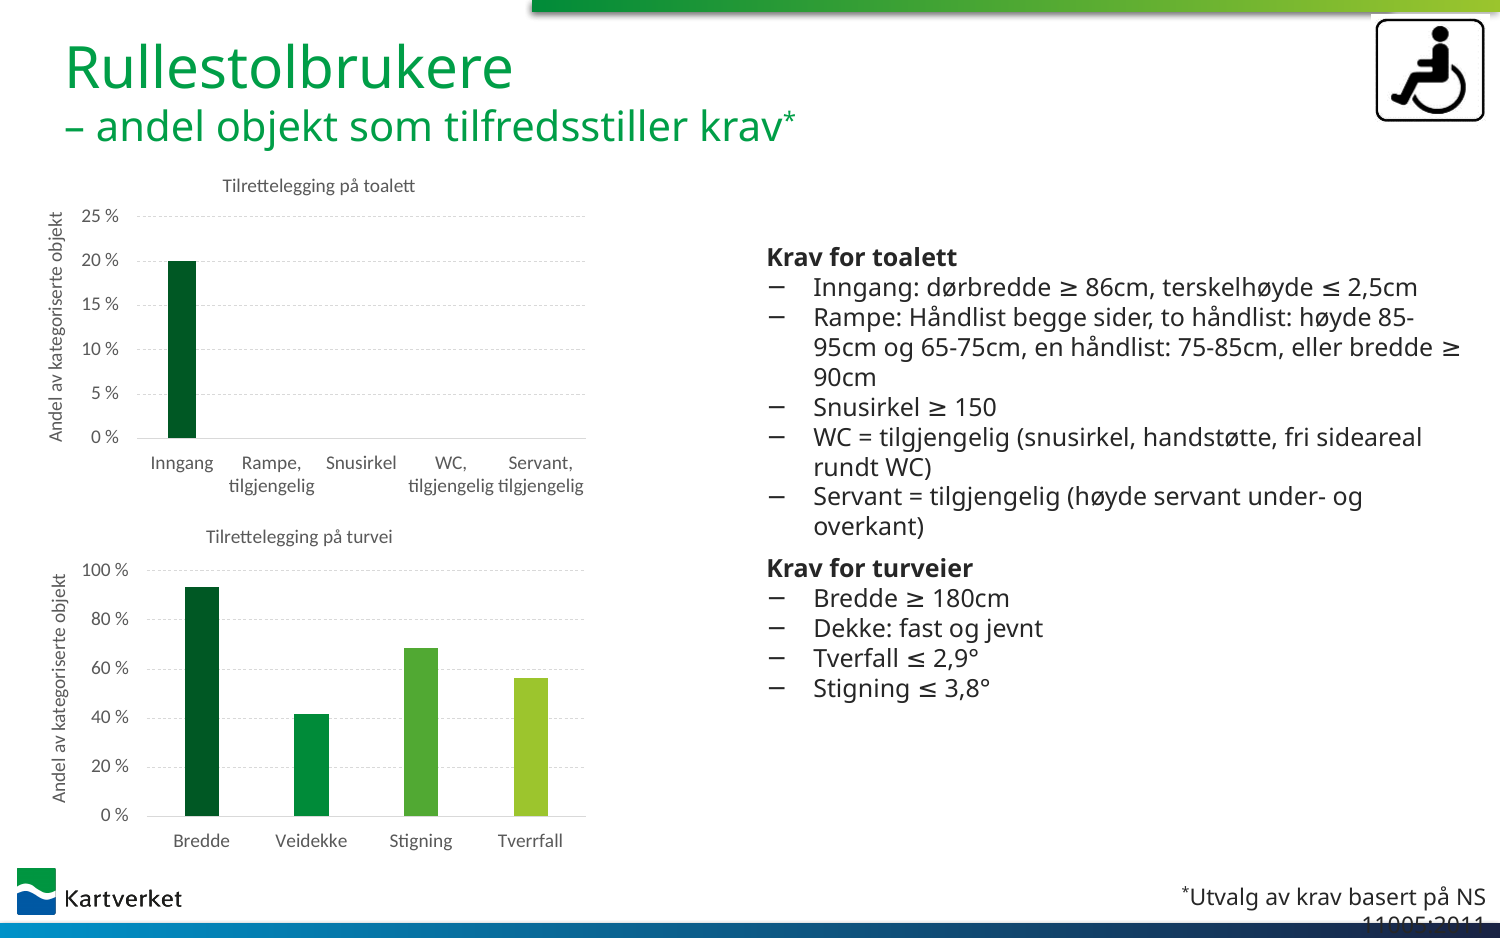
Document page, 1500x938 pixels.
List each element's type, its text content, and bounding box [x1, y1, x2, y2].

text_box Rullestolbrukere – andel objekt som tilfredsstiller krav* [49, 14, 1431, 158]
picture [1371, 13, 1491, 127]
text_box Krav for turveier Bredde ≥ 180cm Dekke: fast og jevnt Tverfall ≤ 2,9° Stigning ≤ 3,8° [751, 545, 1483, 710]
text_box Krav for toalett Inngang: dørbredde ≥ 86cm, terskelhøyde ≤ 2,5cm Rampe: Håndlist begge sider, to håndlist: høyde 85-95cm og 65-75cm, en håndlist: 75-85cm, eller bredde ≥ 90cm Snusirkel ≥ 150 WC = tilgjengelig (snusirkel, handstøtte, fri sideareal rundt WC) Servant = tilgjengelig (høyde servant under- og overkant) [751, 234, 1483, 545]
text_box *Utvalg av krav basert på NS 11005:2011 [1068, 873, 1500, 938]
picture [41, 166, 598, 505]
picture [41, 520, 597, 859]
